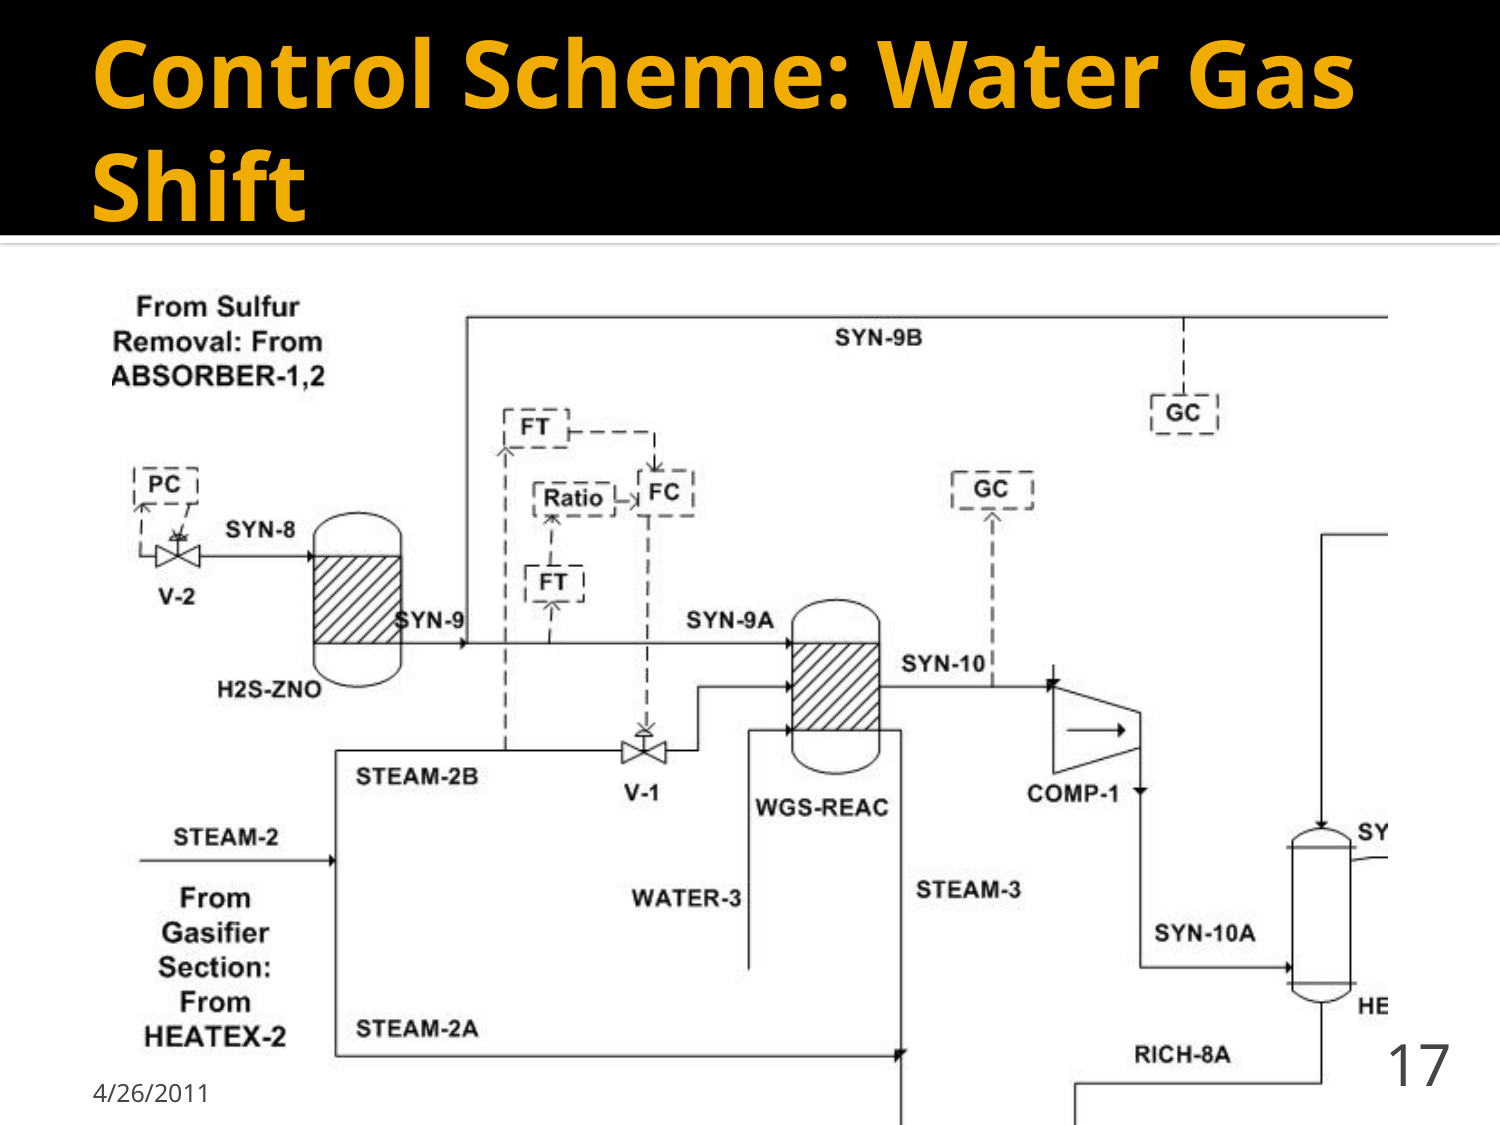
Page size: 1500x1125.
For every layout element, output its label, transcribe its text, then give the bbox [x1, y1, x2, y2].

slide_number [75, 1062, 106, 1108]
slide_number 17 [1394, 1062, 1467, 1108]
picture [112, 288, 1388, 1125]
title Control Scheme: Water Gas Shift [75, 24, 1425, 231]
